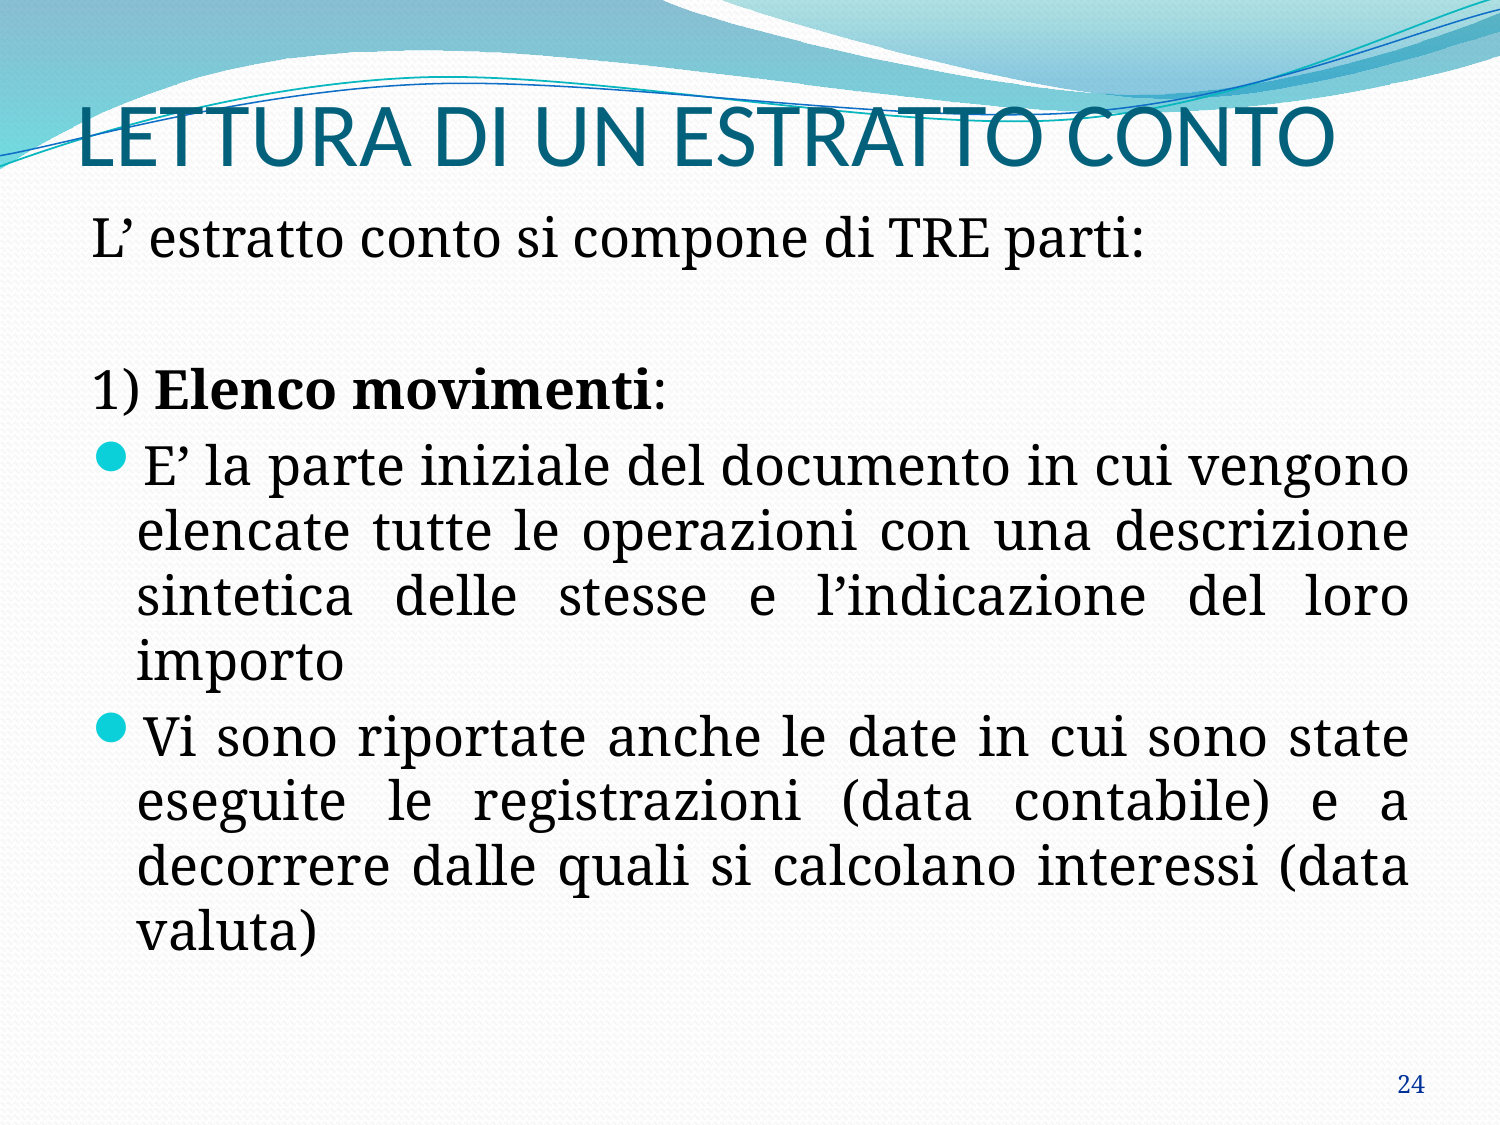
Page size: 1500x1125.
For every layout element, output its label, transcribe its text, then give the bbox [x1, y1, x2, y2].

list L’ estratto conto si compone di TRE parti: 1) Elenco movimenti: E’ la parte iniziale del documento in cui vengono elencate tutte le operazioni con una descrizione sintetica delle stesse e l’indicazione del loro importo Vi sono riportate anche le date in cui sono state eseguite le registrazioni (data contabile) e a decorrere dalle quali si calcolano interessi (data valuta) [76, 196, 1427, 940]
slide_number 24 [1299, 1042, 1425, 1103]
title LETTURA DI UN ESTRATTO CONTO [76, 42, 1427, 185]
